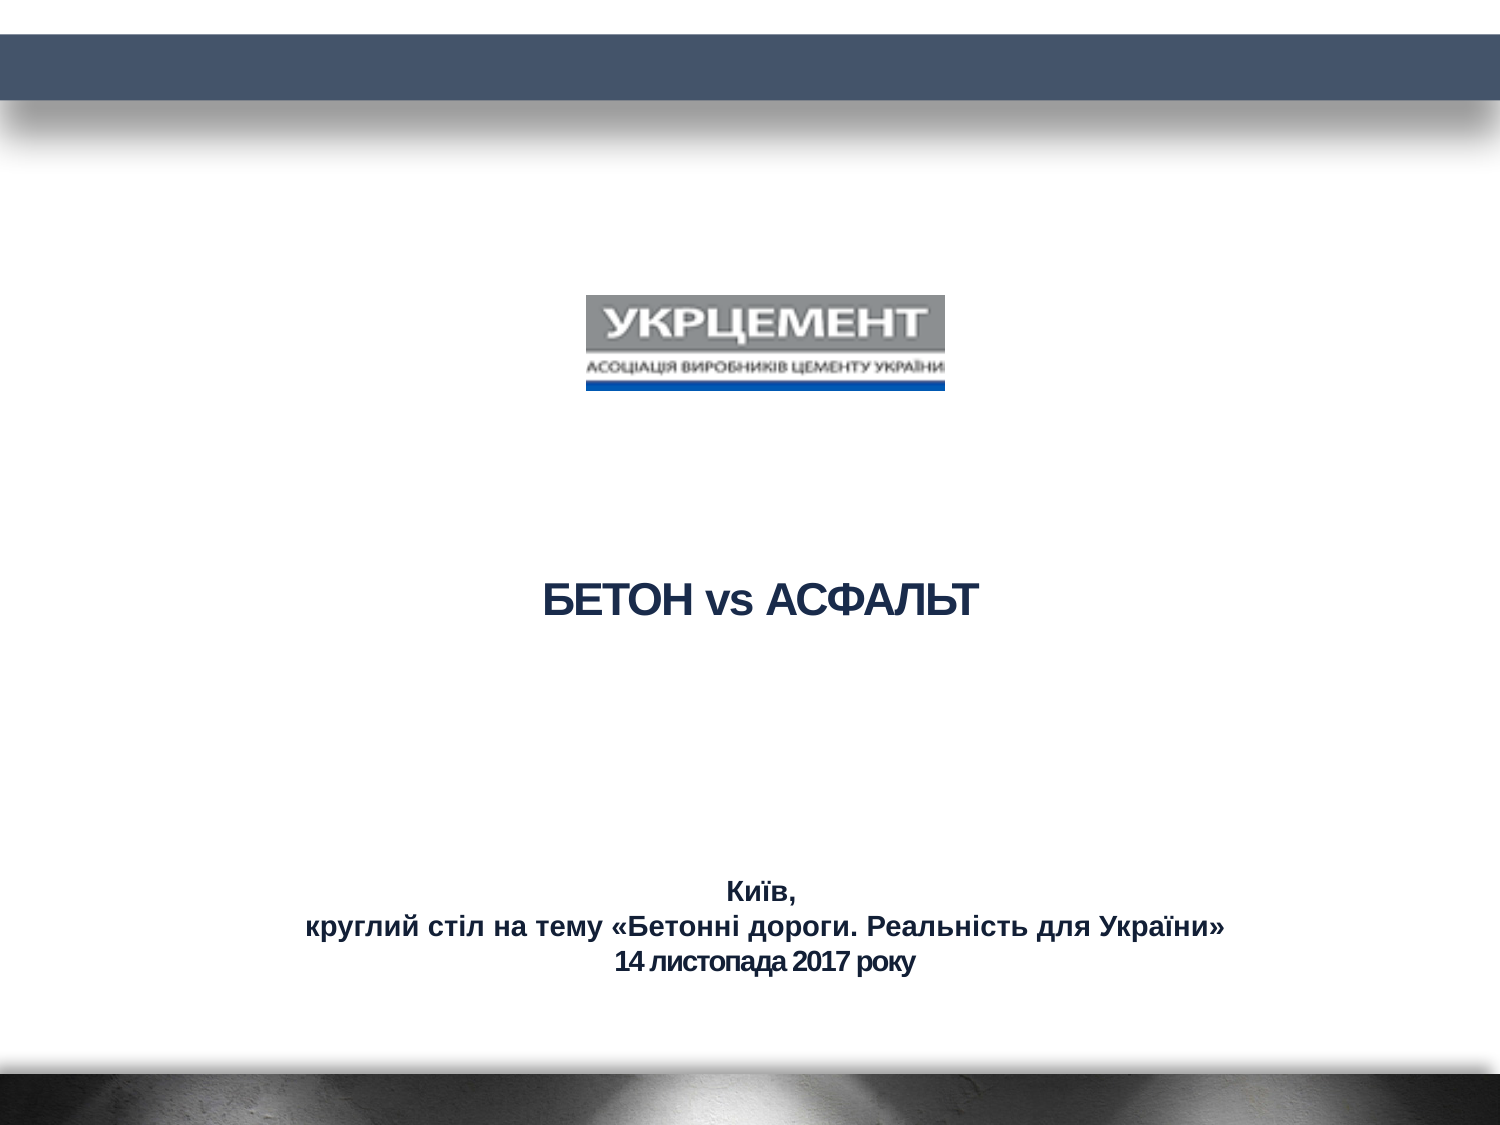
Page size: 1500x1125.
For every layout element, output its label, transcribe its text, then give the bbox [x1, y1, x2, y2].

picture [586, 295, 945, 391]
text_box [0, 33, 1500, 101]
picture [0, 1074, 1500, 1125]
text_box Київ, круглий стіл на тему «Бетонні дороги. Реальність для України» 14 листопада 2017 року [287, 865, 1244, 985]
text_box БЕТОН vs АСФАЛЬТ [68, 577, 1454, 693]
